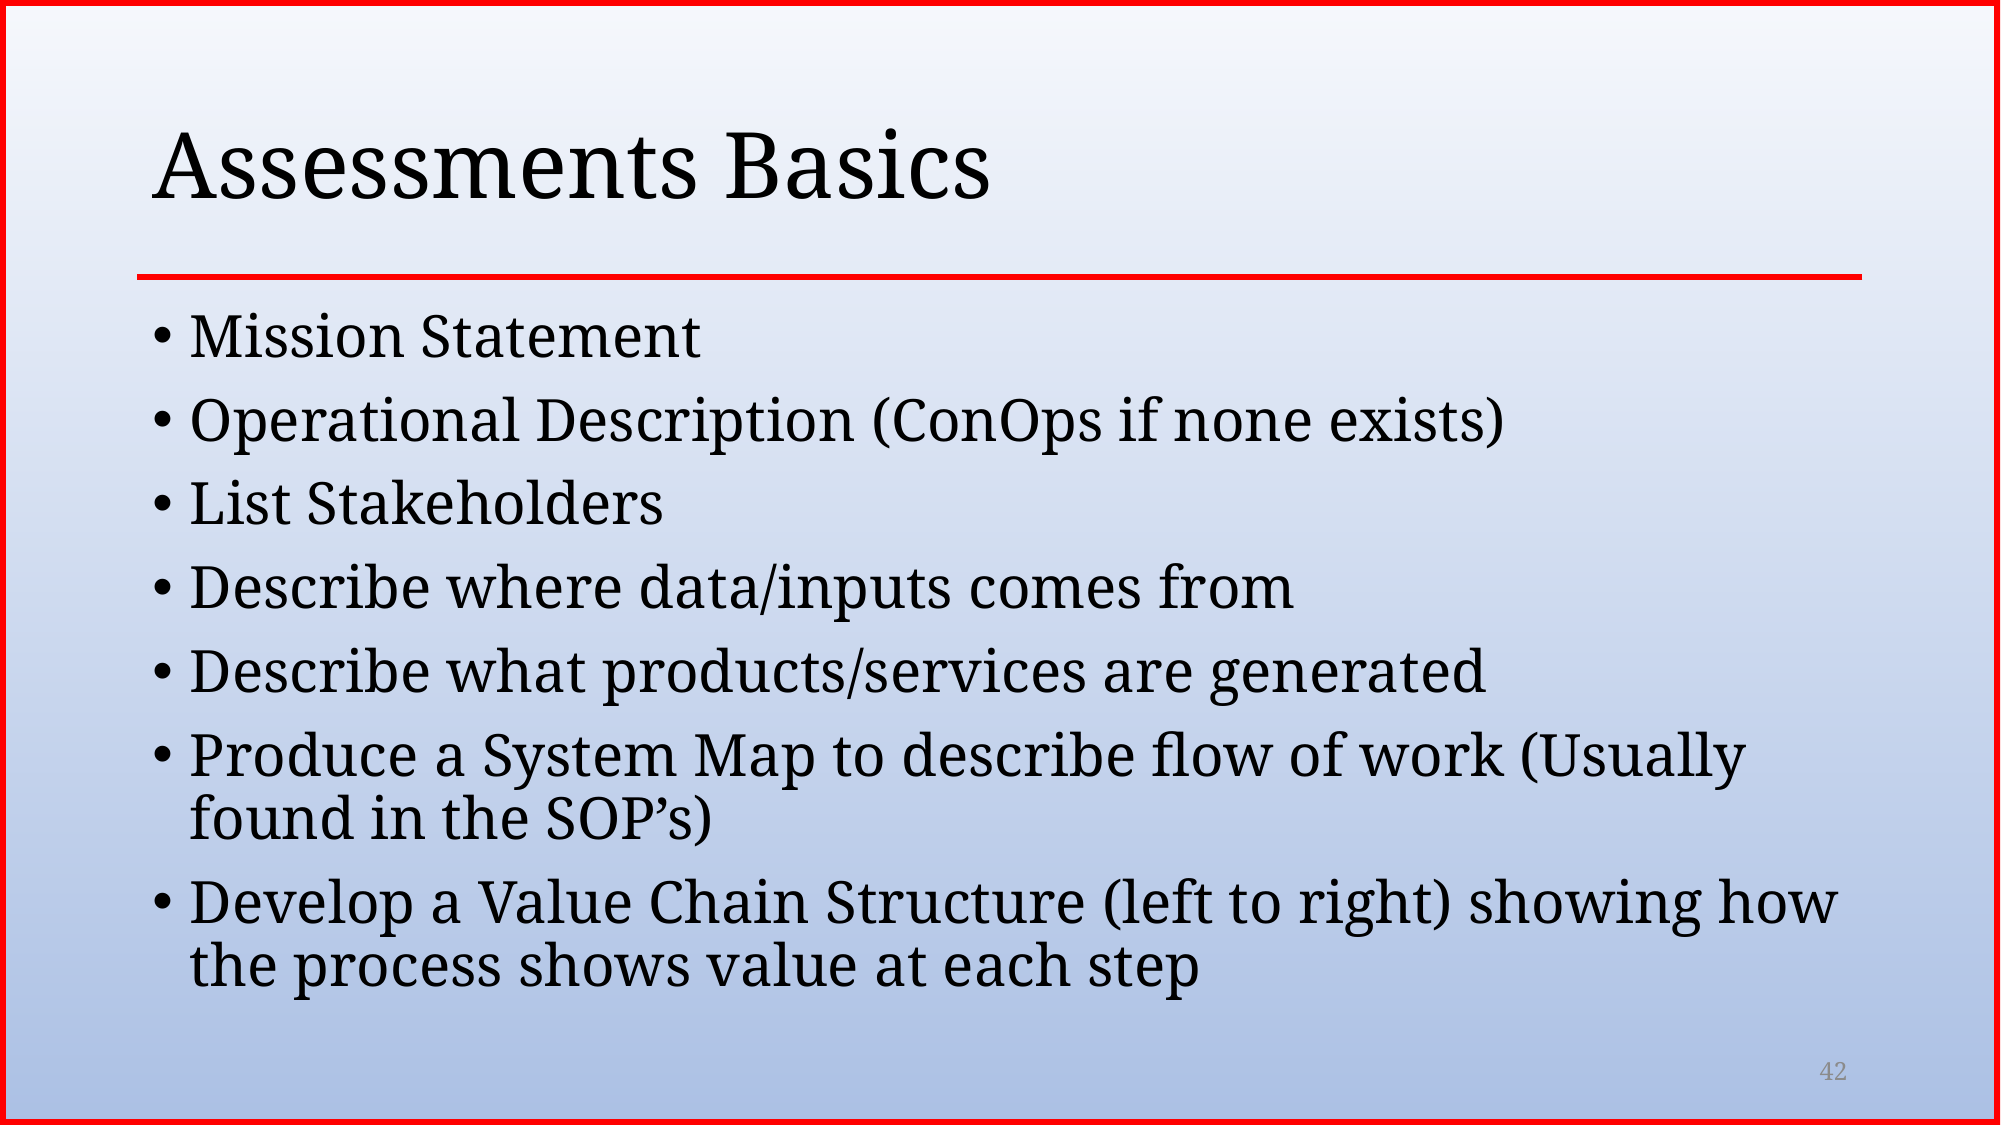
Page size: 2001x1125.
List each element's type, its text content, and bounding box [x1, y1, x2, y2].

title Assessments Basics [137, 59, 1863, 278]
list Mission Statement Operational Description (ConOps if none exists) List Stakeholders Describe where data/inputs comes from Describe what products/services are generated Produce a System Map to describe flow of work (Usually found in the SOP’s) Develop a Value Chain Structure (left to right) showing how the process shows value at each step [137, 299, 1863, 1014]
slide_number 42 [1412, 1042, 1863, 1103]
